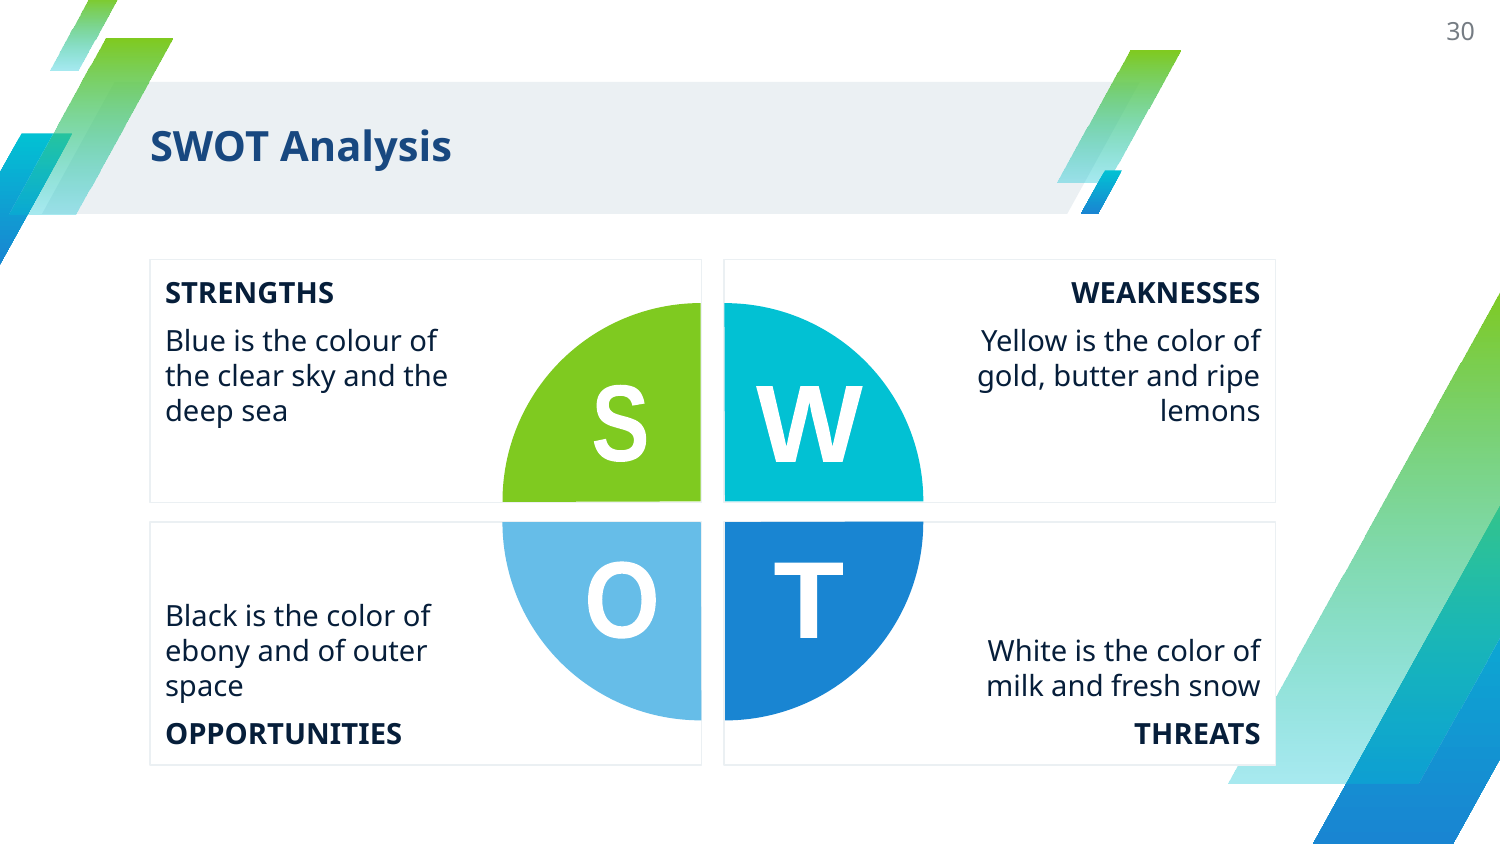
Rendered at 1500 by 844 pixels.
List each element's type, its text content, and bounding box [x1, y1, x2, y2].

text_box WEAKNESSES Yellow is the color of gold, butter and ripe lemons [724, 259, 1276, 503]
text_box [502, 522, 702, 721]
title SWOT Analysis [150, 81, 1139, 215]
text_box Black is the color of ebony and of outer space OPPORTUNITIES [149, 522, 702, 766]
text_box STRENGTHS Blue is the colour of the clear sky and the deep sea [149, 259, 702, 503]
text_box [724, 303, 924, 502]
text_box [502, 303, 701, 502]
text_box [725, 521, 924, 721]
slide_number ‹#› [1403, 0, 1475, 65]
text_box White is the color of milk and fresh snow THREATS [724, 522, 1276, 766]
